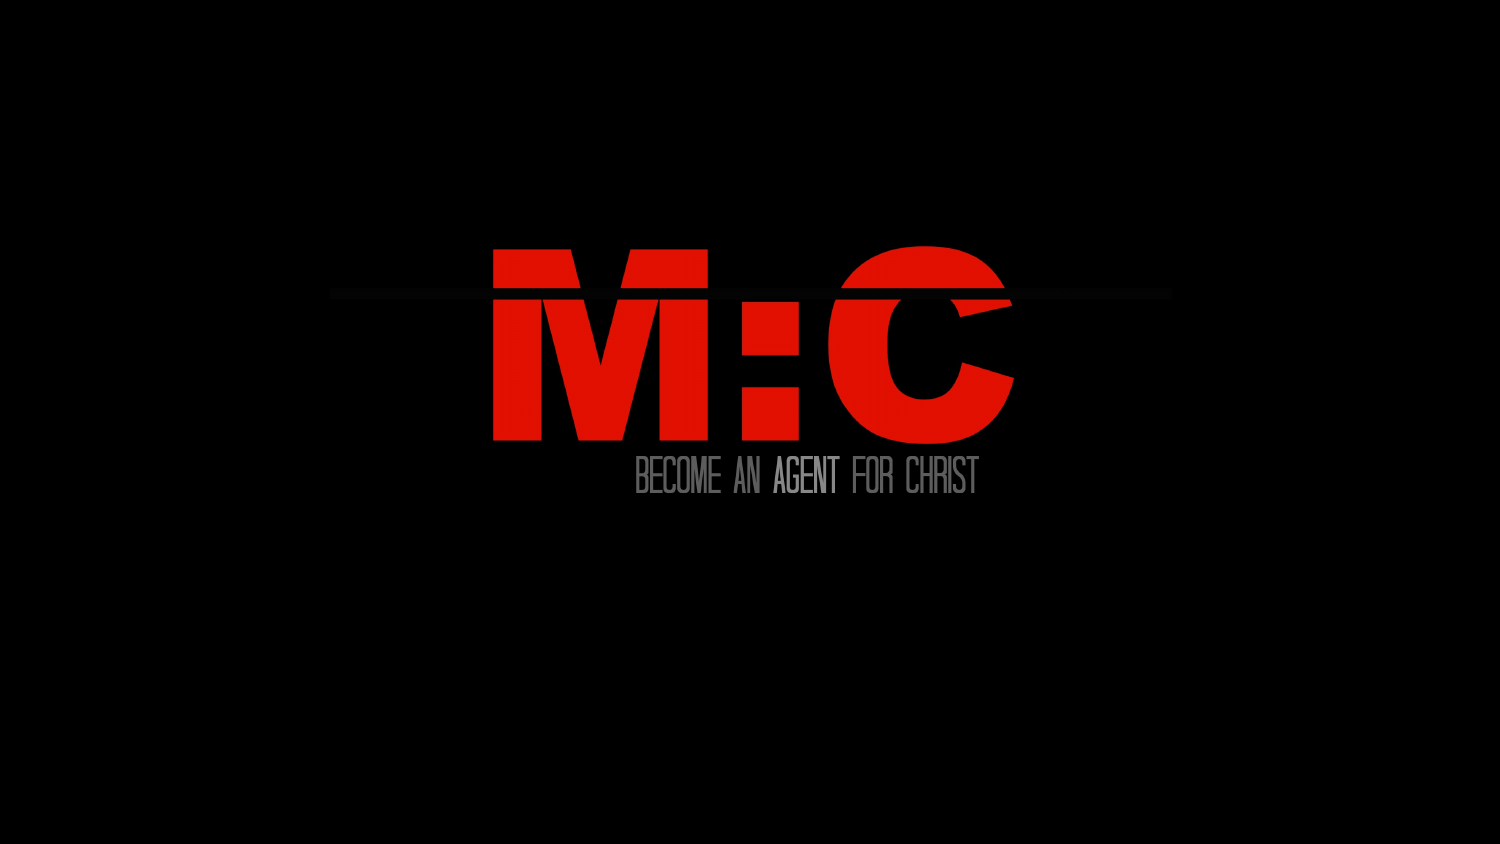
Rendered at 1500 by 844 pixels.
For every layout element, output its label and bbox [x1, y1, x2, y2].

picture [327, 0, 1173, 844]
